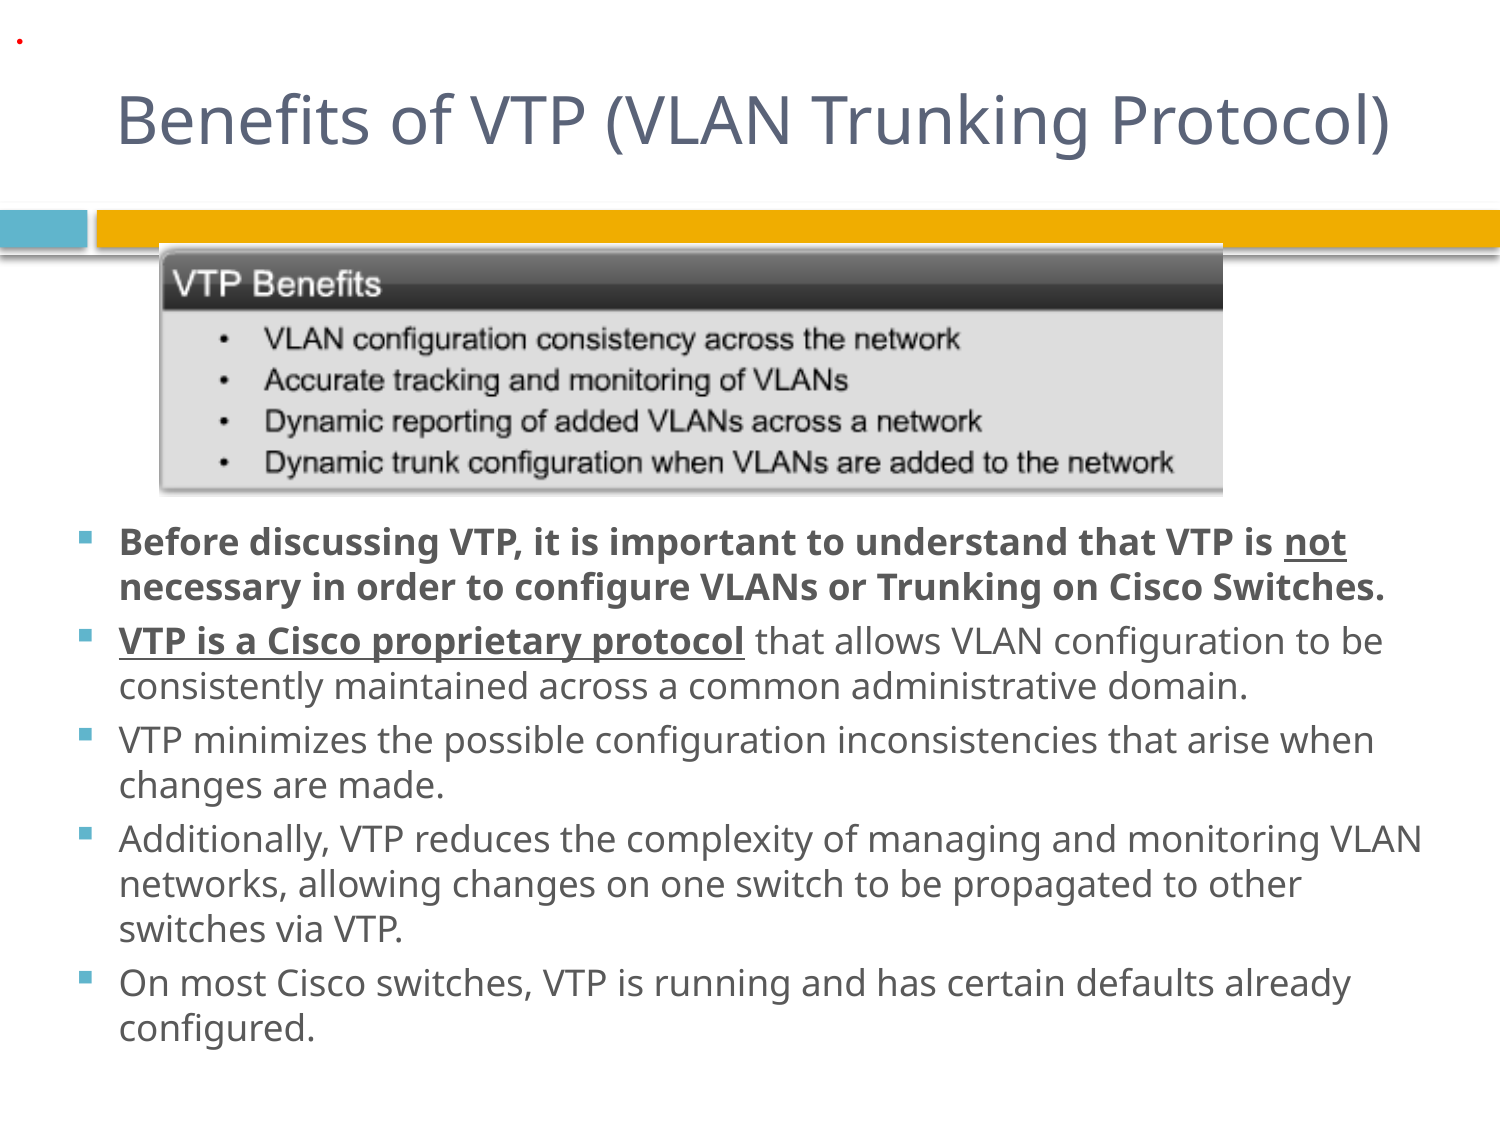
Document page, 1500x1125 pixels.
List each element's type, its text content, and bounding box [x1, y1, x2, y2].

list Before discussing VTP, it is important to understand that VTP is not necessary in order to configure VLANs or Trunking on Cisco Switches. VTP is a Cisco proprietary protocol that allows VLAN configuration to be consistently maintained across a common administrative domain. VTP minimizes the possible configuration inconsistencies that arise when changes are made. Additionally, VTP reduces the complexity of managing and monitoring VLAN networks, allowing changes on one switch to be propagated to other switches via VTP. On most Cisco switches, VTP is running and has certain defaults already configured. [62, 512, 1463, 1075]
picture [159, 243, 1223, 497]
text_box . [0, 0, 50, 60]
title Benefits of VTP (VLAN Trunking Protocol) [100, 37, 1438, 200]
